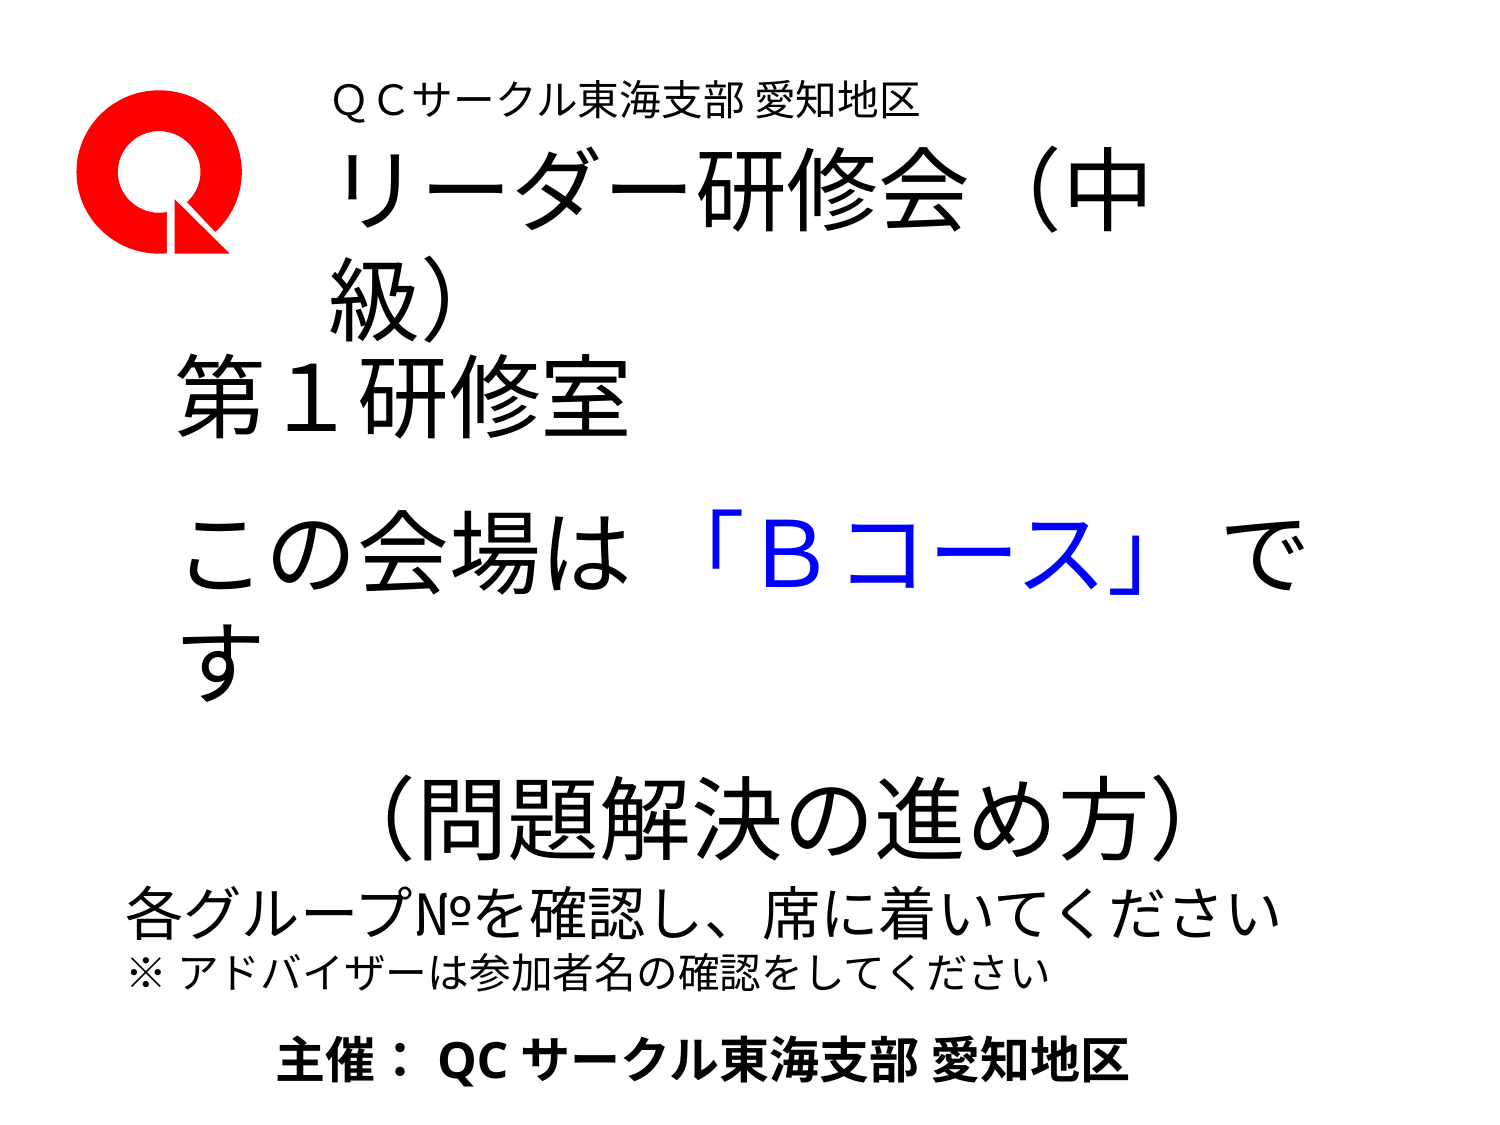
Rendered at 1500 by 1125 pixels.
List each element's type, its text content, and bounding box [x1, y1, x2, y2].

text_box 第１研修室 この会場は 「Ｂコース」 です （問題解決の進め方） [159, 332, 1408, 869]
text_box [76, 90, 243, 256]
text_box 各グループ№を確認し、席に着いてください ※アドバイザーは参加者名の確認をしてください [110, 869, 1411, 1004]
text_box ＱＣサークル東海支部 愛知地区 リーダー研修会（中級） [313, 66, 1270, 361]
text_box 主催：QCサークル東海支部 愛知地区 [159, 1021, 1247, 1096]
